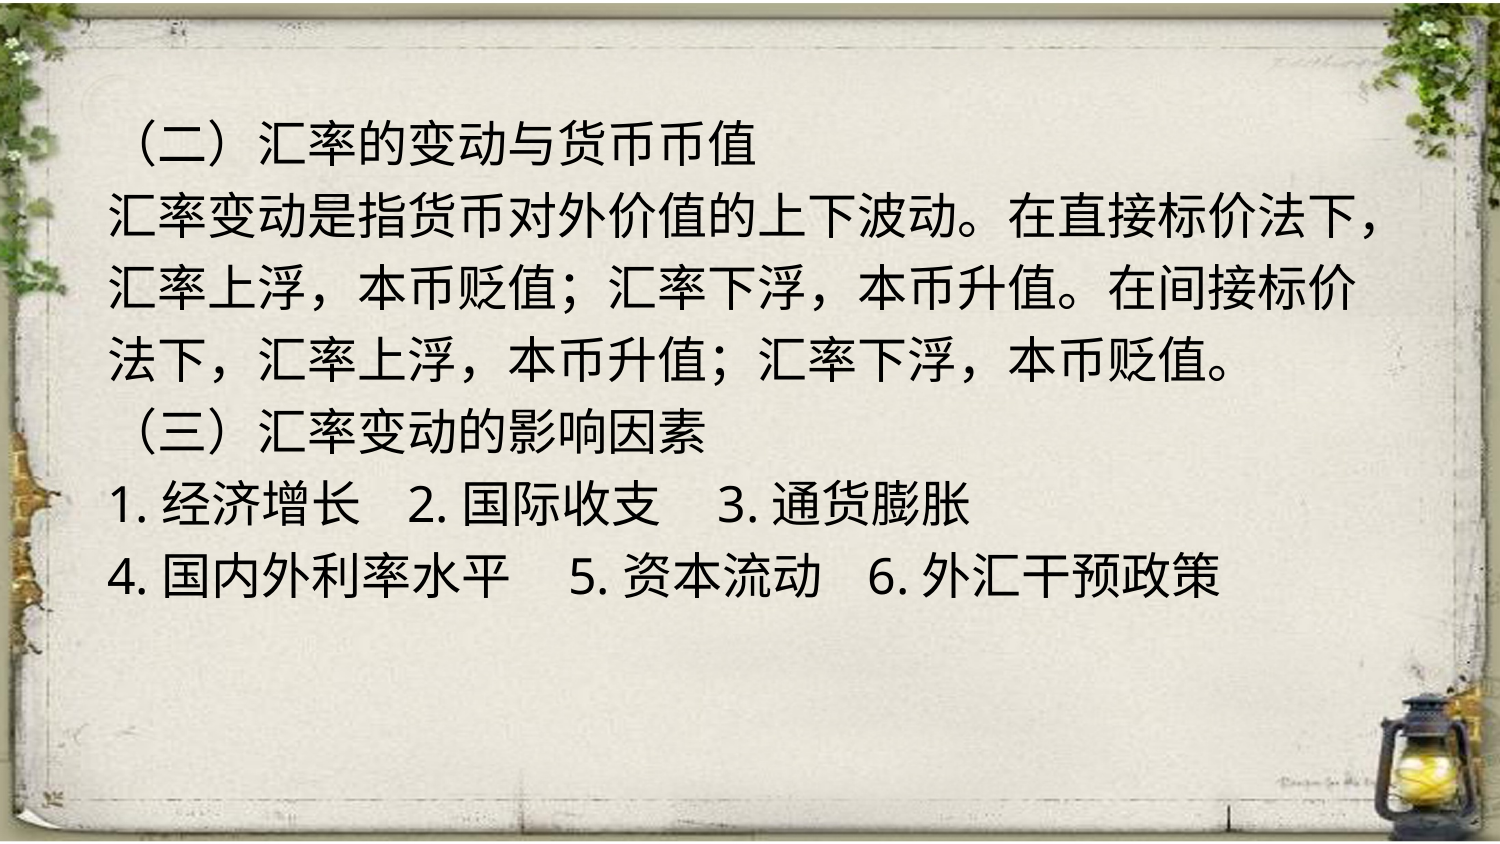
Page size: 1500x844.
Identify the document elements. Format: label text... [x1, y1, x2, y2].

picture [0, 0, 1500, 844]
text_box （二）汇率的变动与货币币值 汇率变动是指货币对外价值的上下波动。在直接标价法下，汇率上浮，本币贬值；汇率下浮，本币升值。在间接标价法下，汇率上浮，本币升值；汇率下浮，本币贬值。 （三）汇率变动的影响因素 1.经济增长 2.国际收支 3.通货膨胀 4.国内外利率水平 5.资本流动 6.外汇干预政策 [92, 93, 1408, 844]
